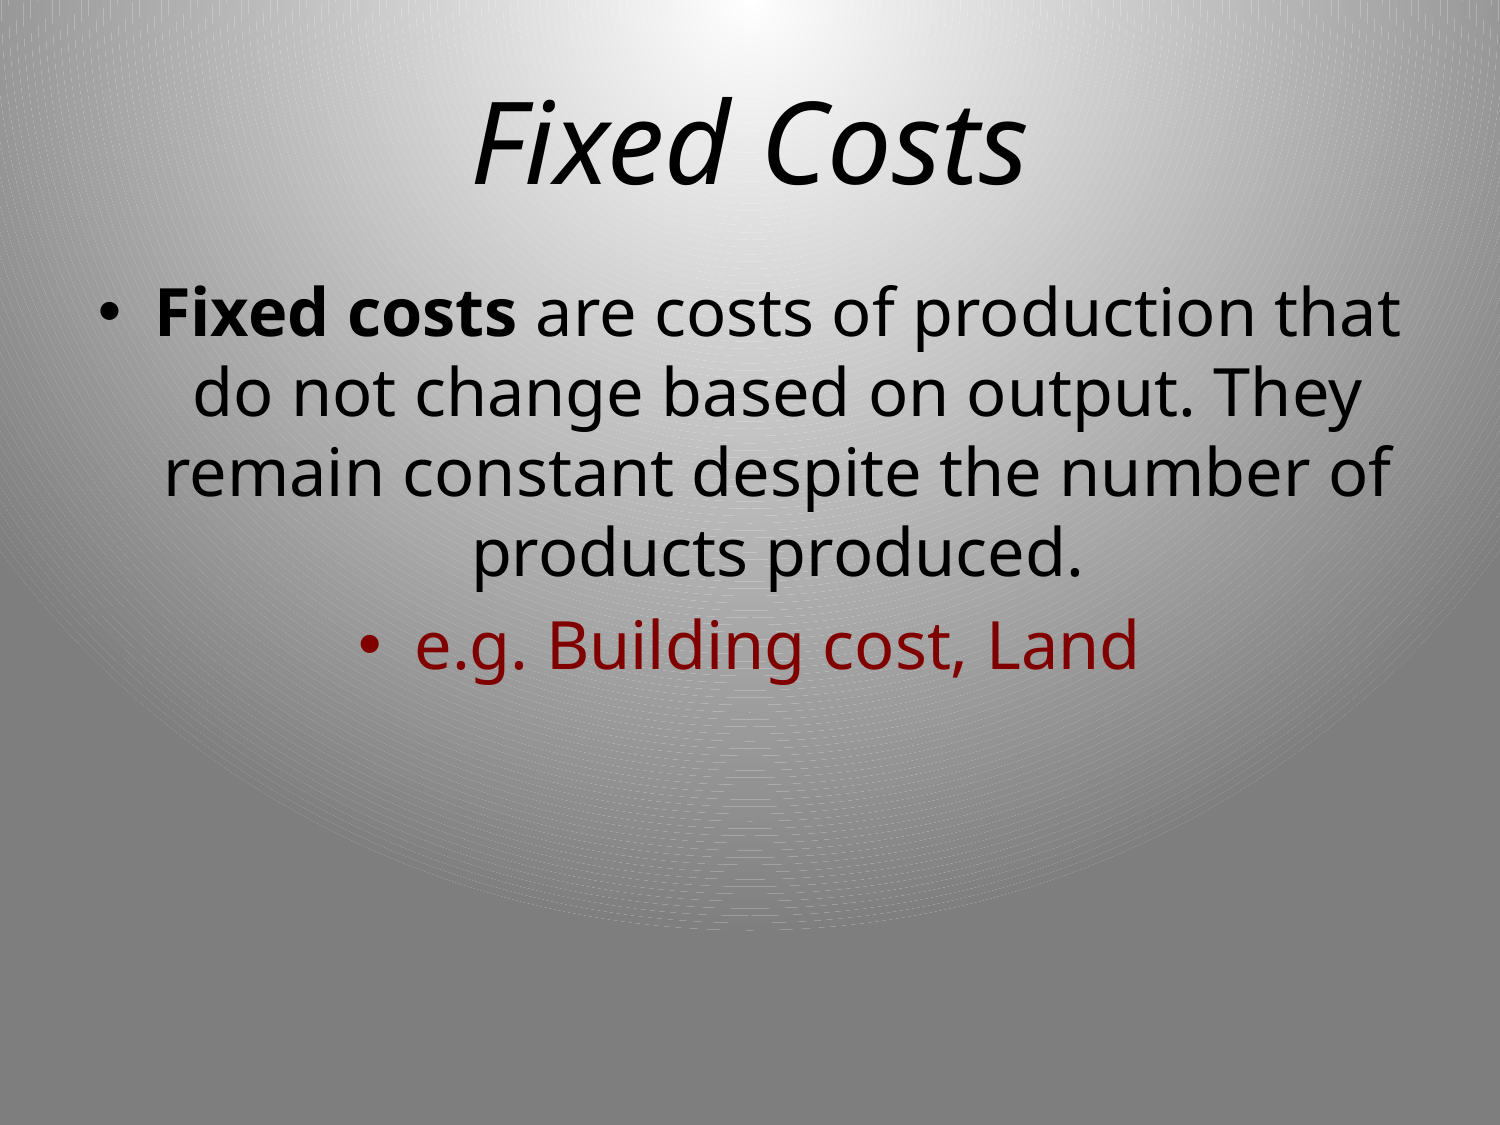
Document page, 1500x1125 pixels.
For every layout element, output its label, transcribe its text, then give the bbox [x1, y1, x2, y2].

list Fixed costs are costs of production that do not change based on output. They remain constant despite the number of products produced. e.g. Building cost, Land [75, 262, 1425, 1005]
title Fixed Costs [75, 45, 1425, 233]
